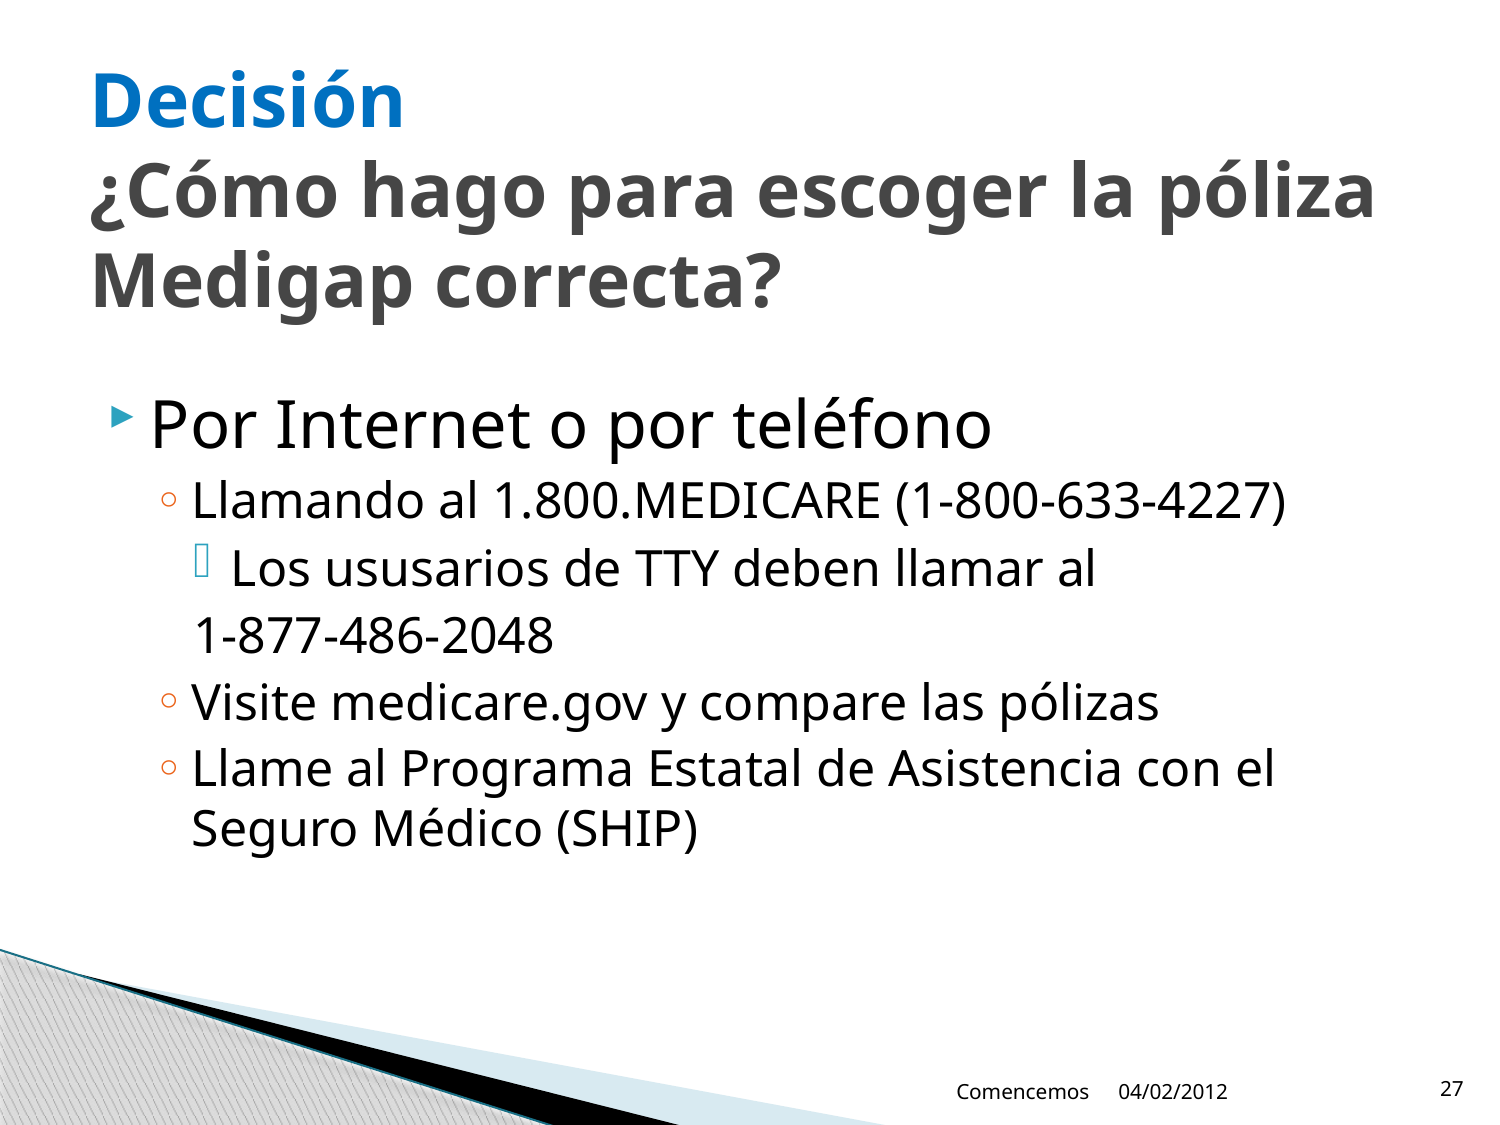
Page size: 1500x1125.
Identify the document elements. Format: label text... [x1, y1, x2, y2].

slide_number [1105, 1051, 1418, 1112]
slide_number 27 [1418, 1051, 1479, 1112]
title Decisión ¿Cómo hago para escoger la póliza Medigap correcta? [75, 45, 1425, 275]
list Por Internet o por teléfono Llamando al 1.800.MEDICARE (1-800-633-4227) Los ususarios de TTY deben llamar al 1-877-486-2048 Visite medicare.gov y compare las pólizas Llame al Programa Estatal de Asistencia con el Seguro Médico (SHIP) [75, 275, 1425, 986]
footer Comencemos [718, 1051, 1105, 1112]
